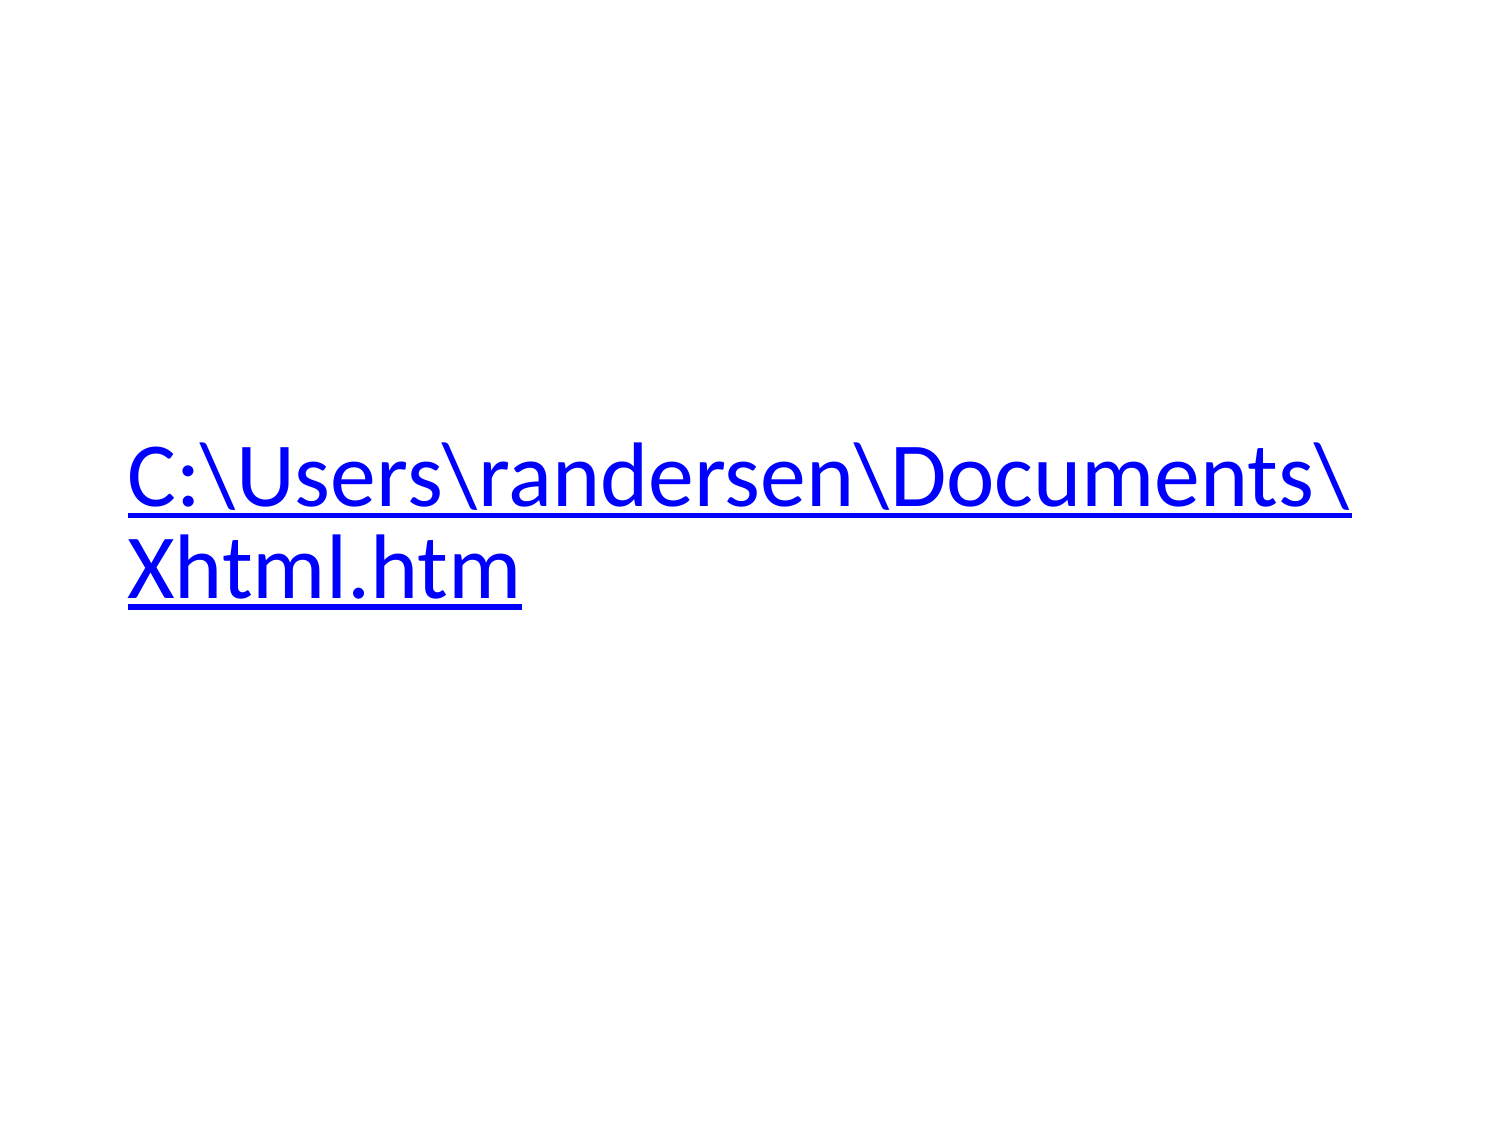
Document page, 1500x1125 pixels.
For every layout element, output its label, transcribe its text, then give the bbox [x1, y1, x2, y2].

title C:\Users\randersen\Documents\Xhtml.htm [112, 349, 1388, 591]
